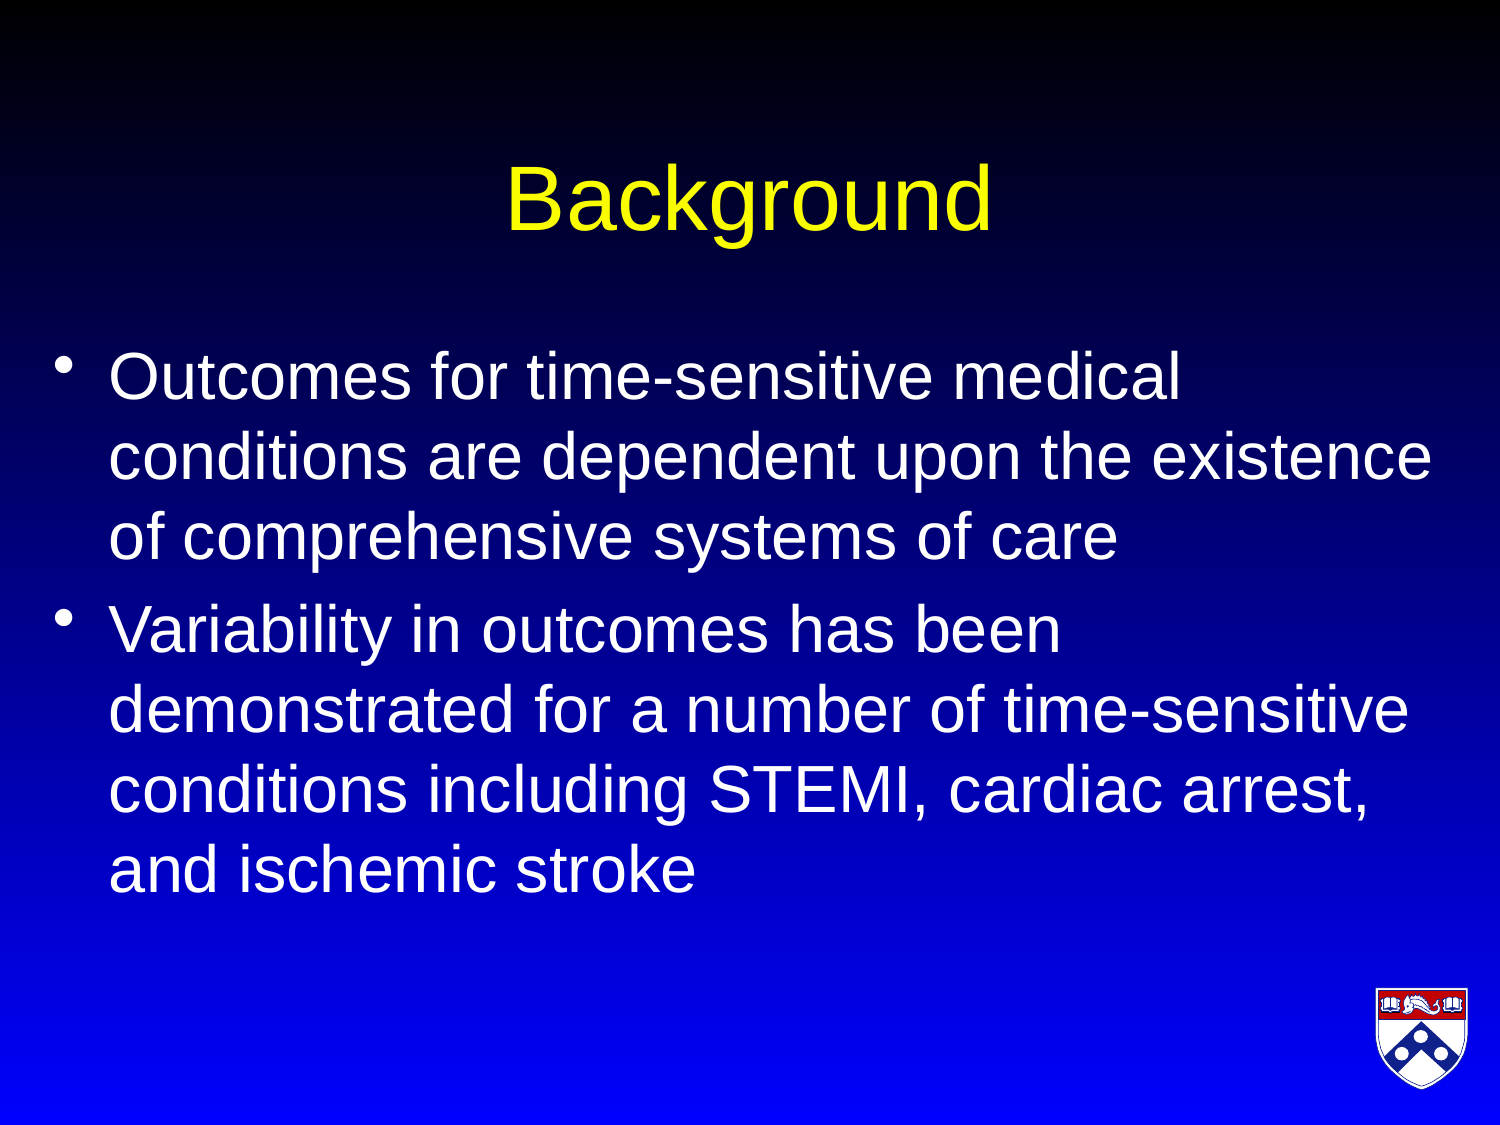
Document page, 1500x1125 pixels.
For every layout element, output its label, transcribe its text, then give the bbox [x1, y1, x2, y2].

list Outcomes for time-sensitive medical conditions are dependent upon the existence of comprehensive systems of care Variability in outcomes has been demonstrated for a number of time-sensitive conditions including STEMI, cardiac arrest, and ischemic stroke [37, 324, 1451, 1001]
title Background [112, 99, 1388, 288]
